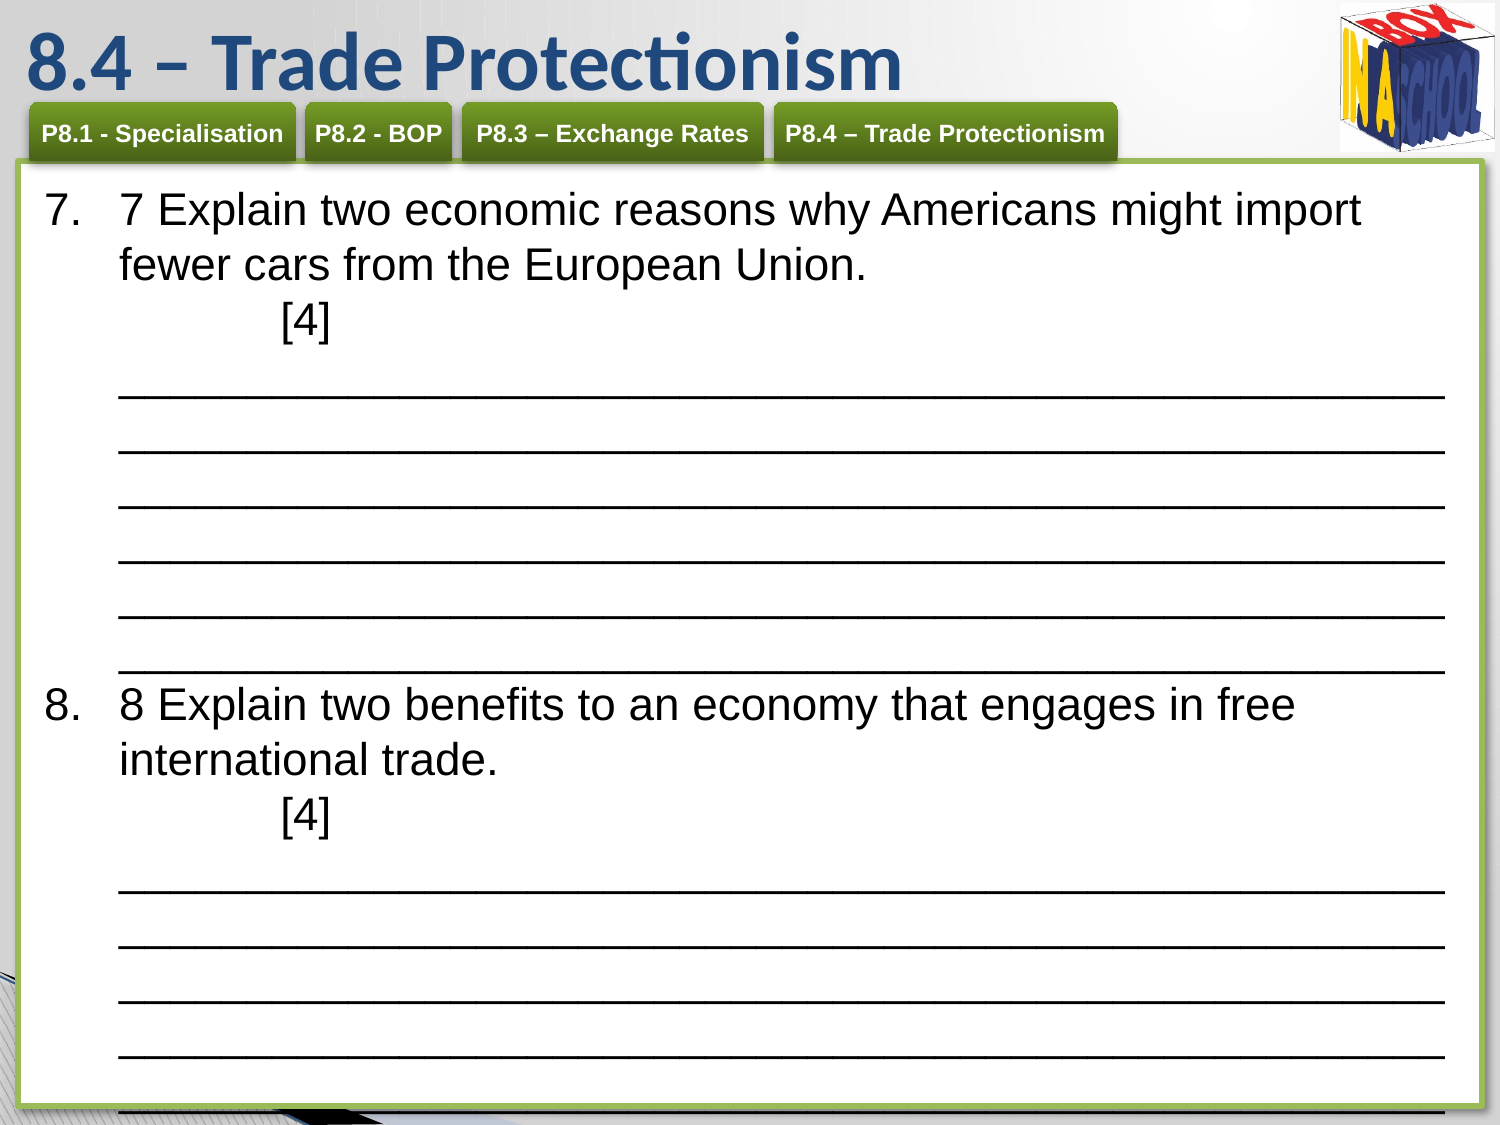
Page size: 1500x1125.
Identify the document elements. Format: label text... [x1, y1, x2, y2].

picture [1340, 3, 1495, 152]
title 8.4 – Trade Protectionism [11, 11, 1465, 102]
text_box 7 Explain two economic reasons why Americans might import fewer cars from the European Union. [4] ________________________________________________________________________________________________________ ________________________________________________________________________________________________________ ____________________________________________________ ____________________________________________________ 8 Explain two benefits to an economy that engages in free international trade. [4] ________________________________________________________________________________________________________ ________________________________________________________________________________________________________ ________________________________________________________________________________________________________ [29, 172, 1465, 1125]
